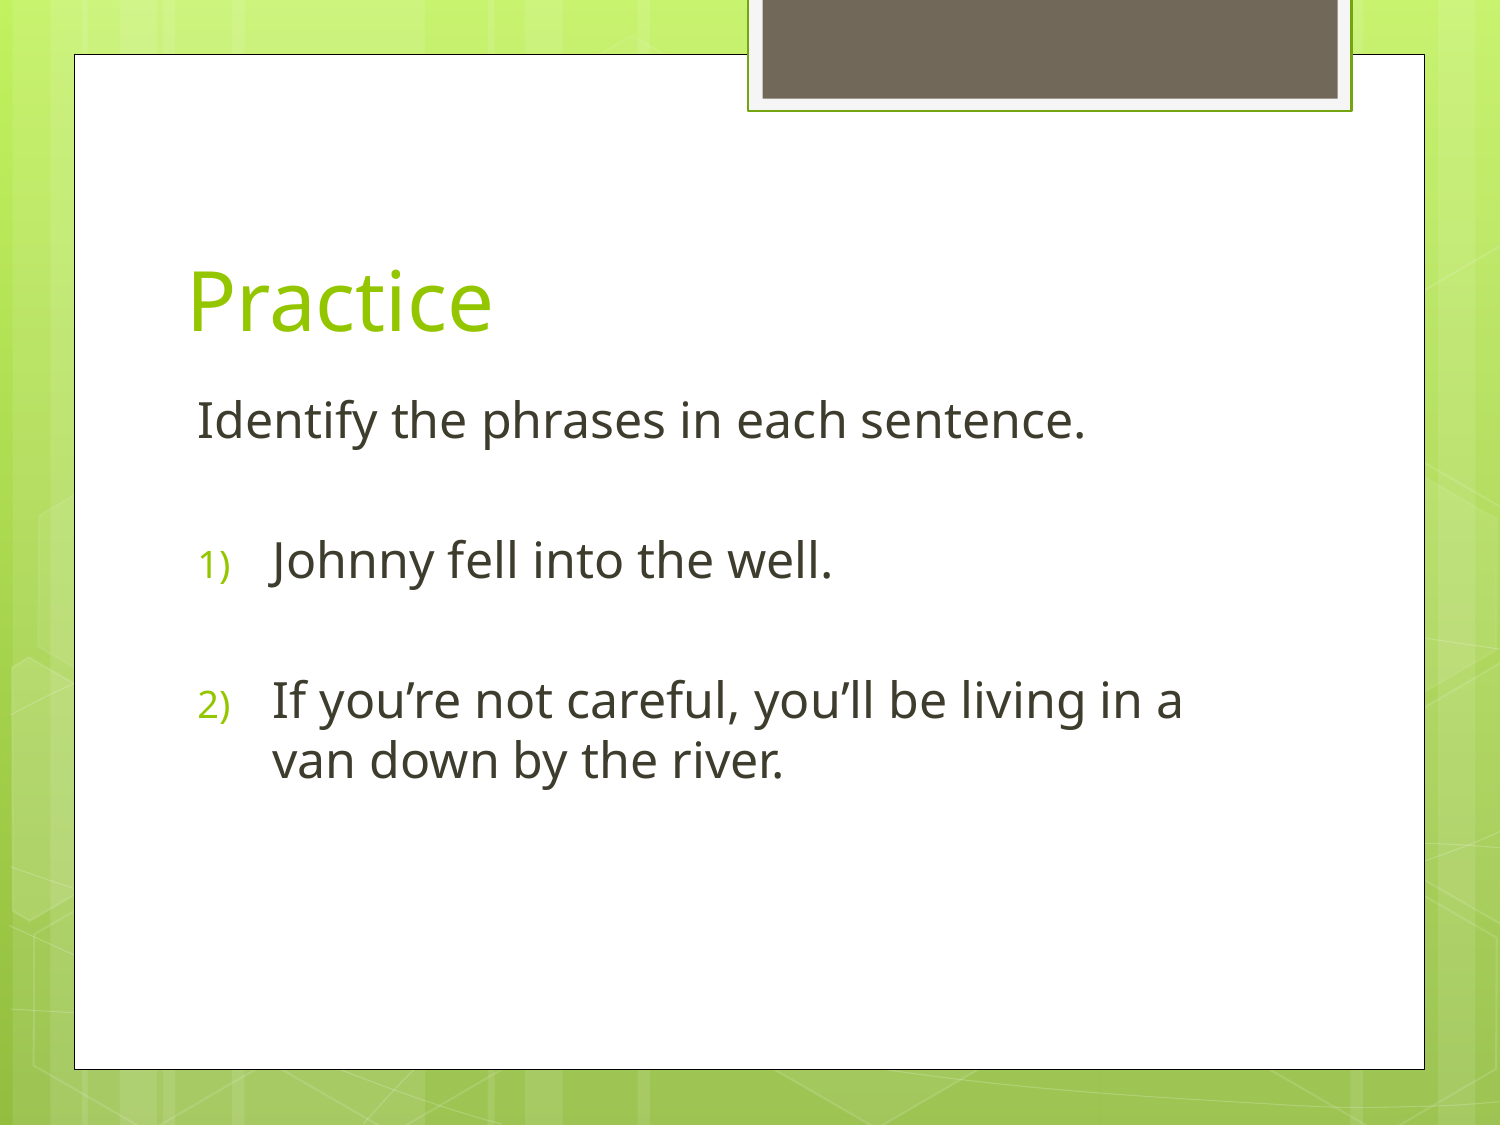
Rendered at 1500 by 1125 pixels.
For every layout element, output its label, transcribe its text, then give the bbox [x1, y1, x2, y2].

list Identify the phrases in each sentence. Johnny fell into the well. If you’re not careful, you’ll be living in a van down by the river. [171, 381, 1283, 957]
title Practice [171, 168, 1324, 357]
